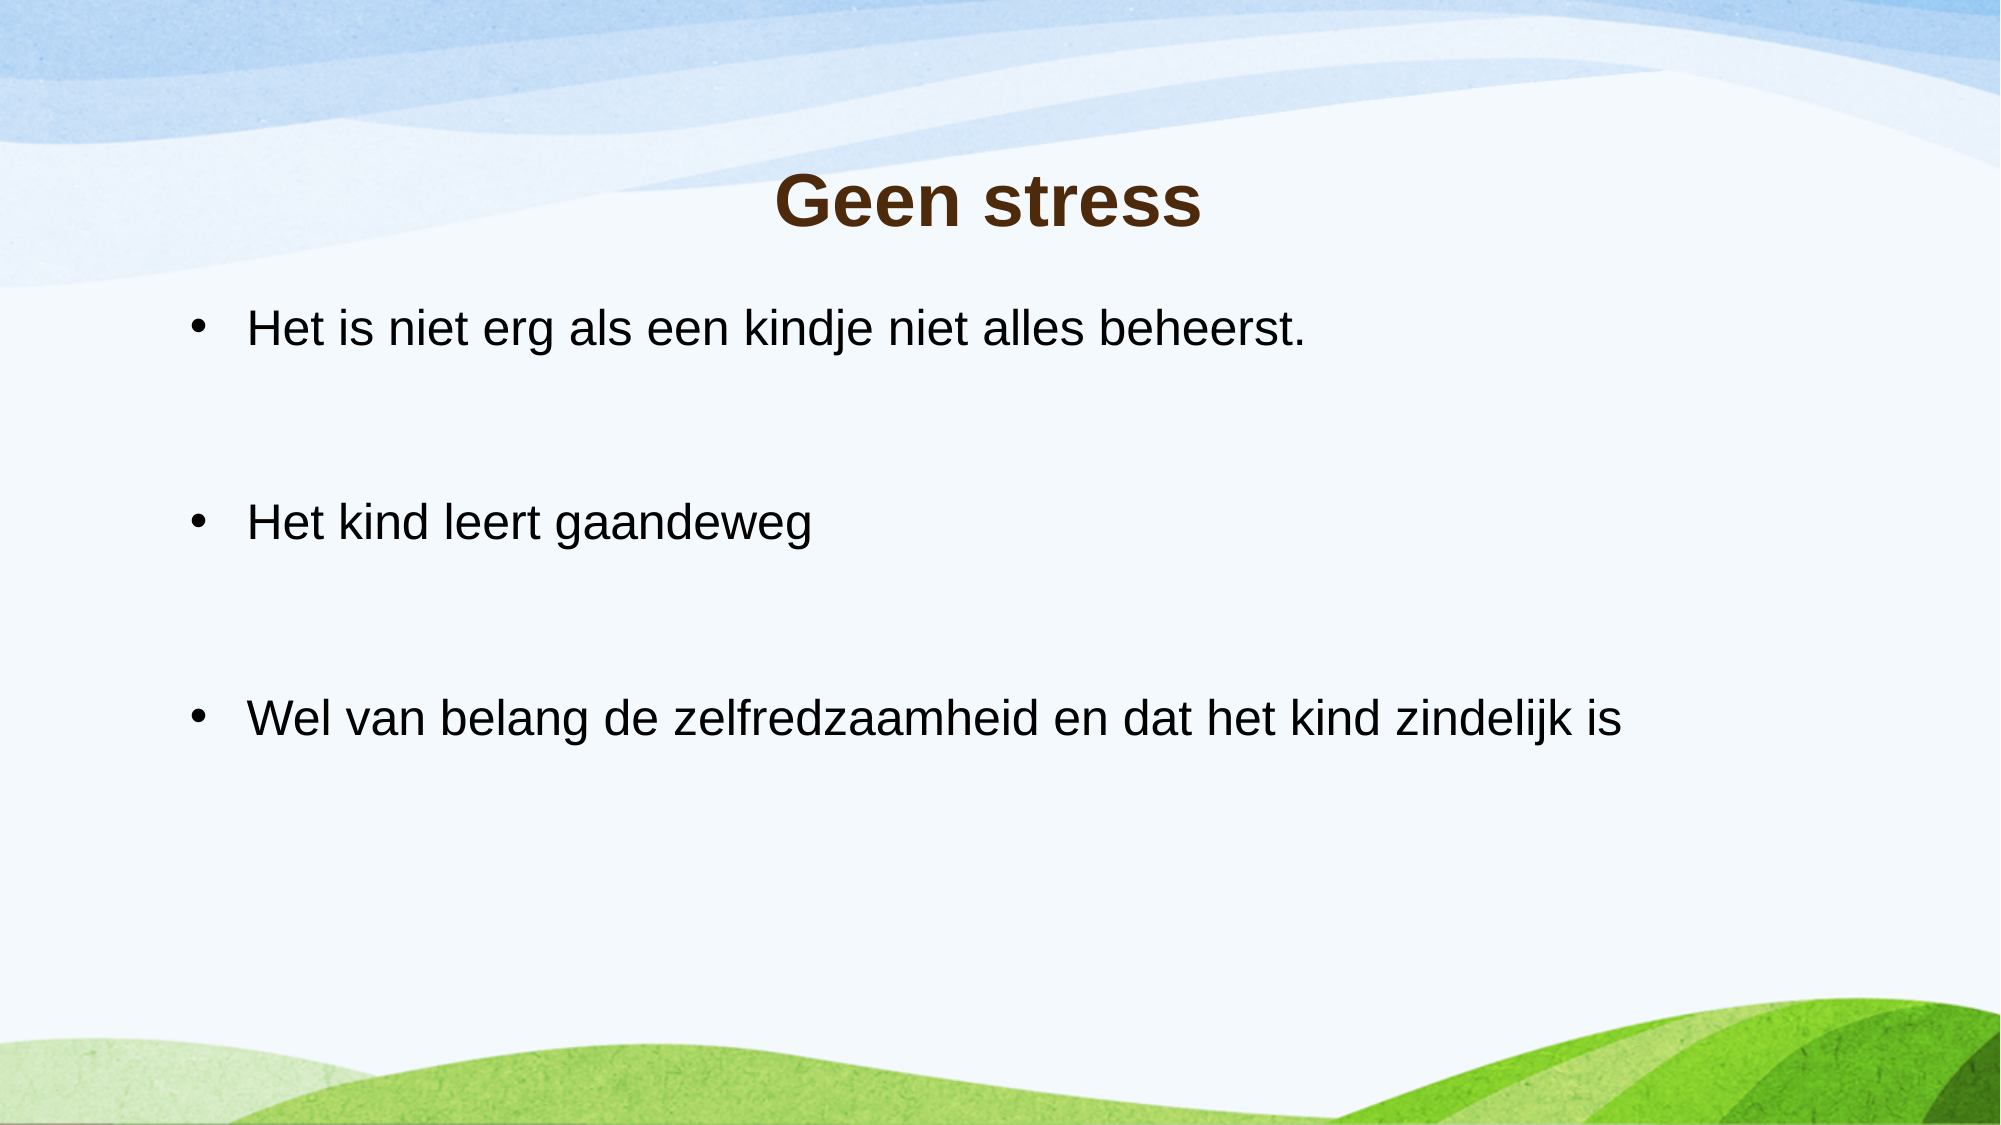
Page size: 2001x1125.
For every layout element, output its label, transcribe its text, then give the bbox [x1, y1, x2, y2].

list Het is niet erg als een kindje niet alles beheerst. Het kind leert gaandeweg Wel van belang de zelfredzaamheid en dat het kind zindelijk is [174, 287, 1825, 982]
title Geen stress [174, 50, 1825, 250]
picture [0, 0, 2001, 1125]
